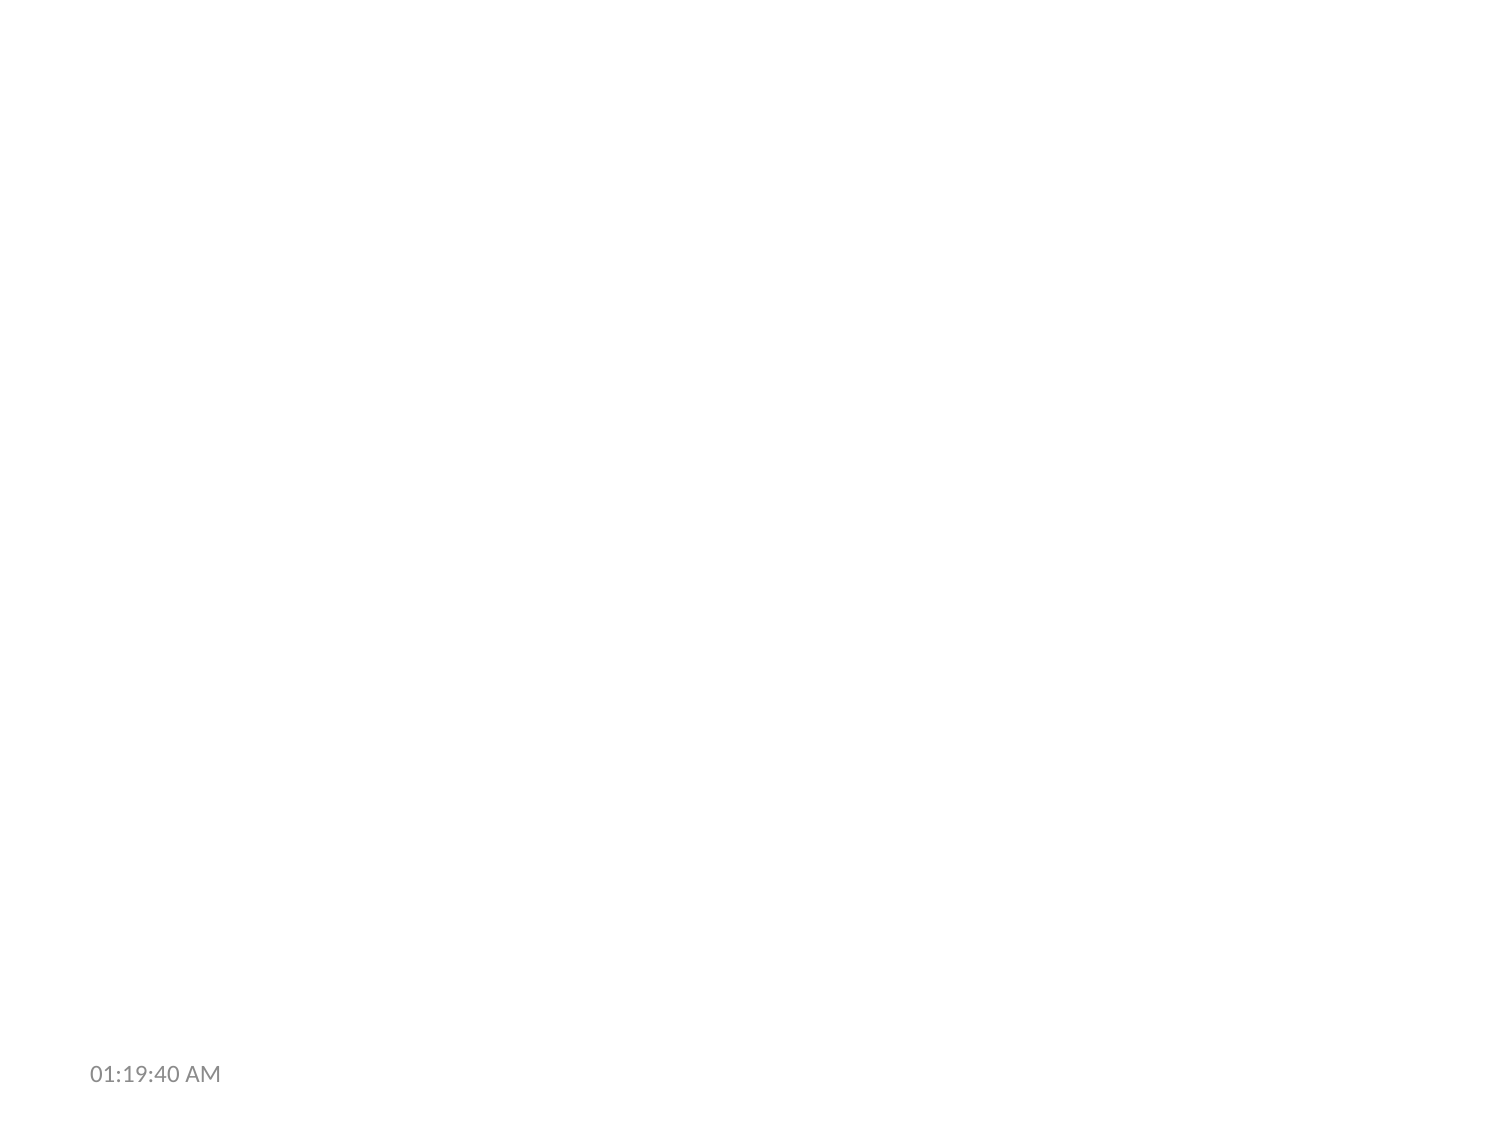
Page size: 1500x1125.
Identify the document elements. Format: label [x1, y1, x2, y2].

slide_number [75, 1042, 425, 1103]
